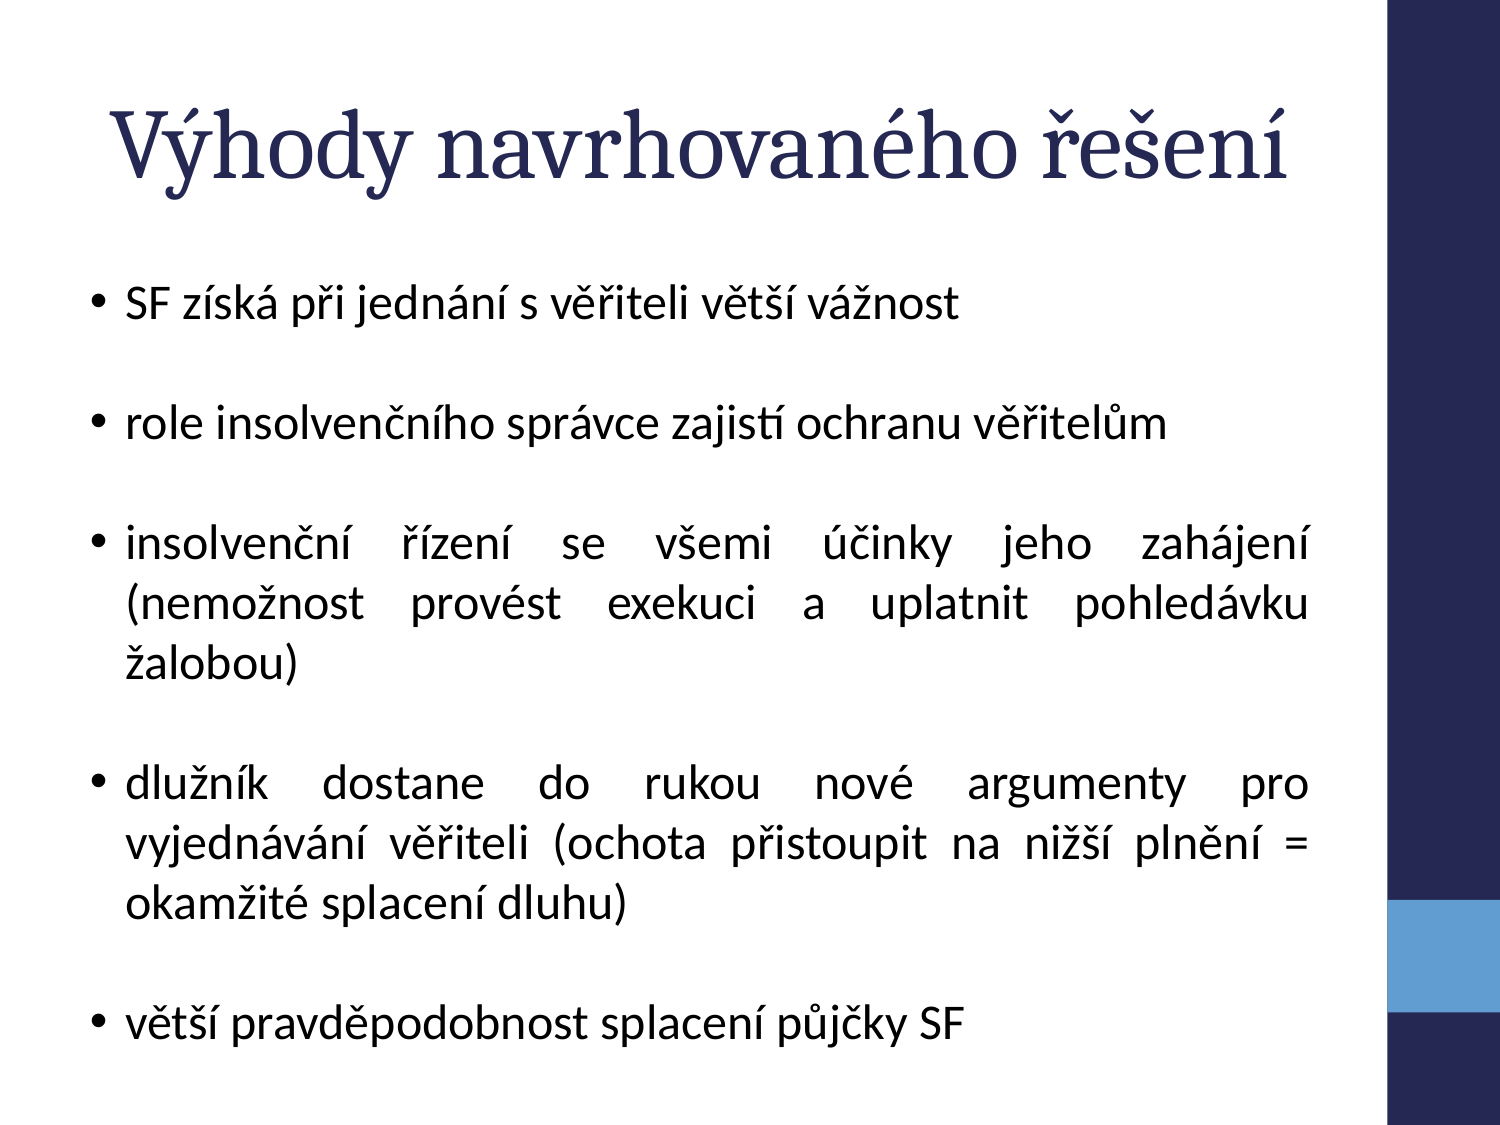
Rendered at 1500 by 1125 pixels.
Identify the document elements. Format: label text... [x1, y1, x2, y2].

text_box SF získá při jednání s věřiteli větší vážnost role insolvenčního správce zajistí ochranu věřitelům insolvenční řízení se všemi účinky jeho zahájení (nemožnost provést exekuci a uplatnit pohledávku žalobou) dlužník dostane do rukou nové argumenty pro vyjednávání věřiteli (ochota přistoupit na nižší plnění = okamžité splacení dluhu) větší pravděpodobnost splacení půjčky SF [74, 262, 1325, 1035]
text_box Výhody navrhovaného řešení [74, 45, 1325, 233]
